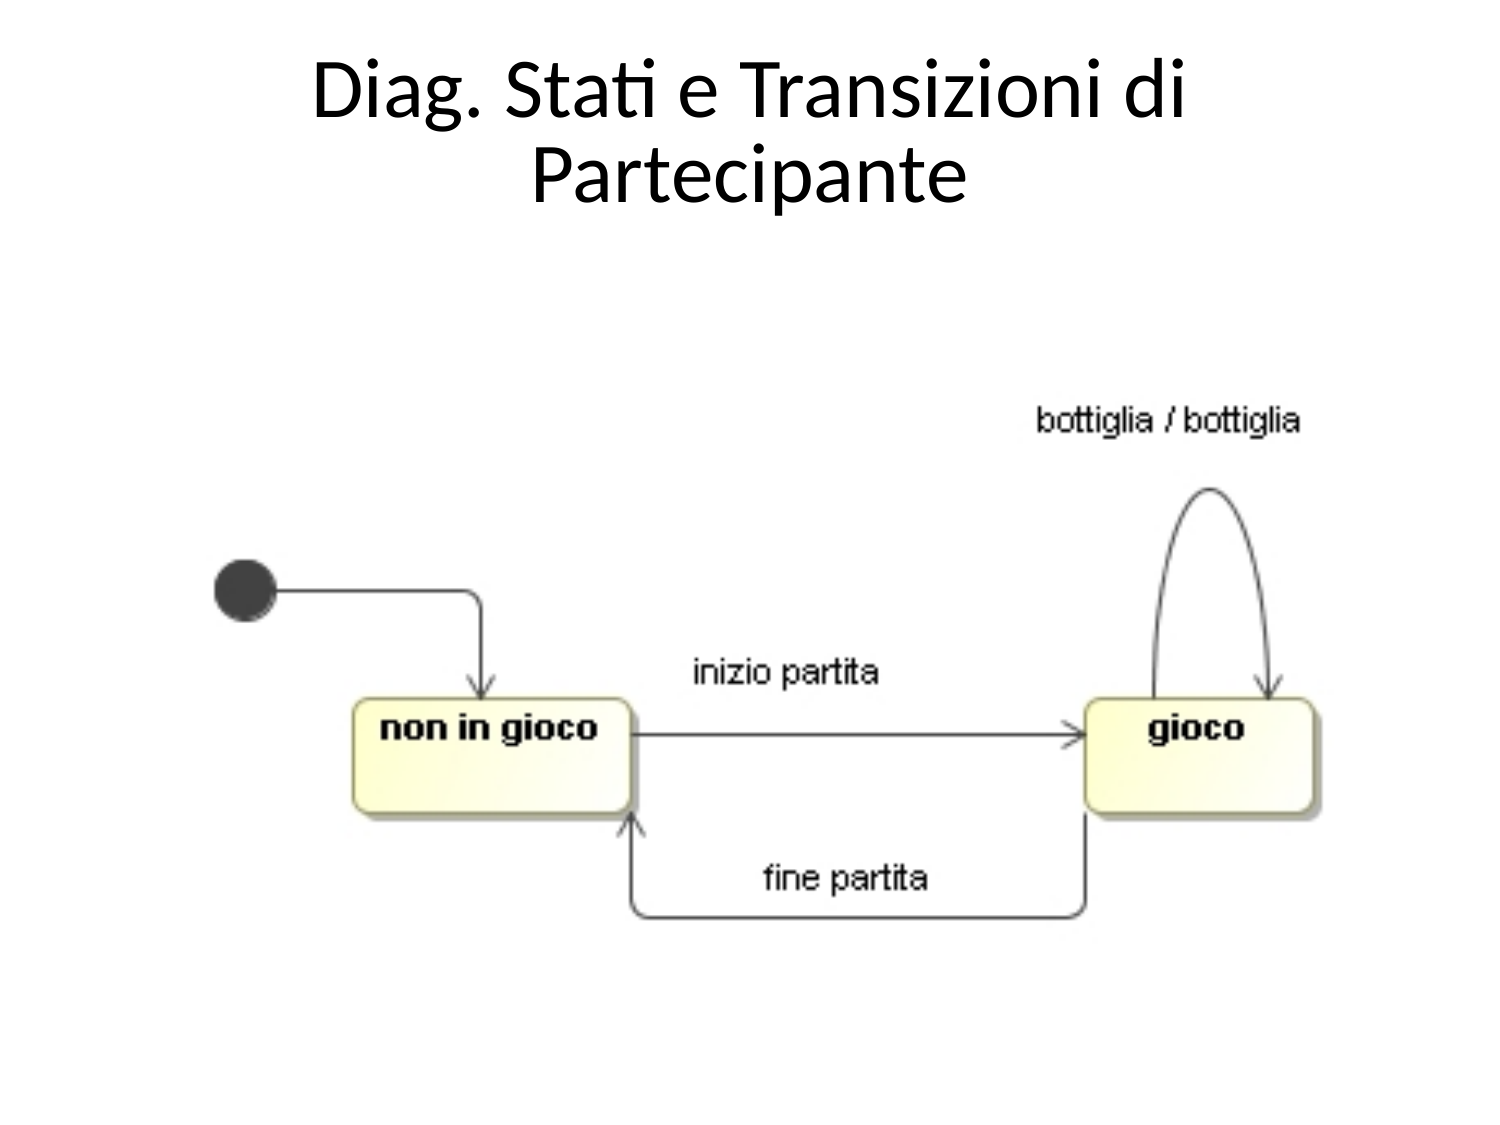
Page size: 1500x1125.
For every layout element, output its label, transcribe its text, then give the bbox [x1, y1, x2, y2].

picture [182, 367, 1369, 950]
title Diag. Stati e Transizioni di Partecipante [75, 45, 1425, 233]
